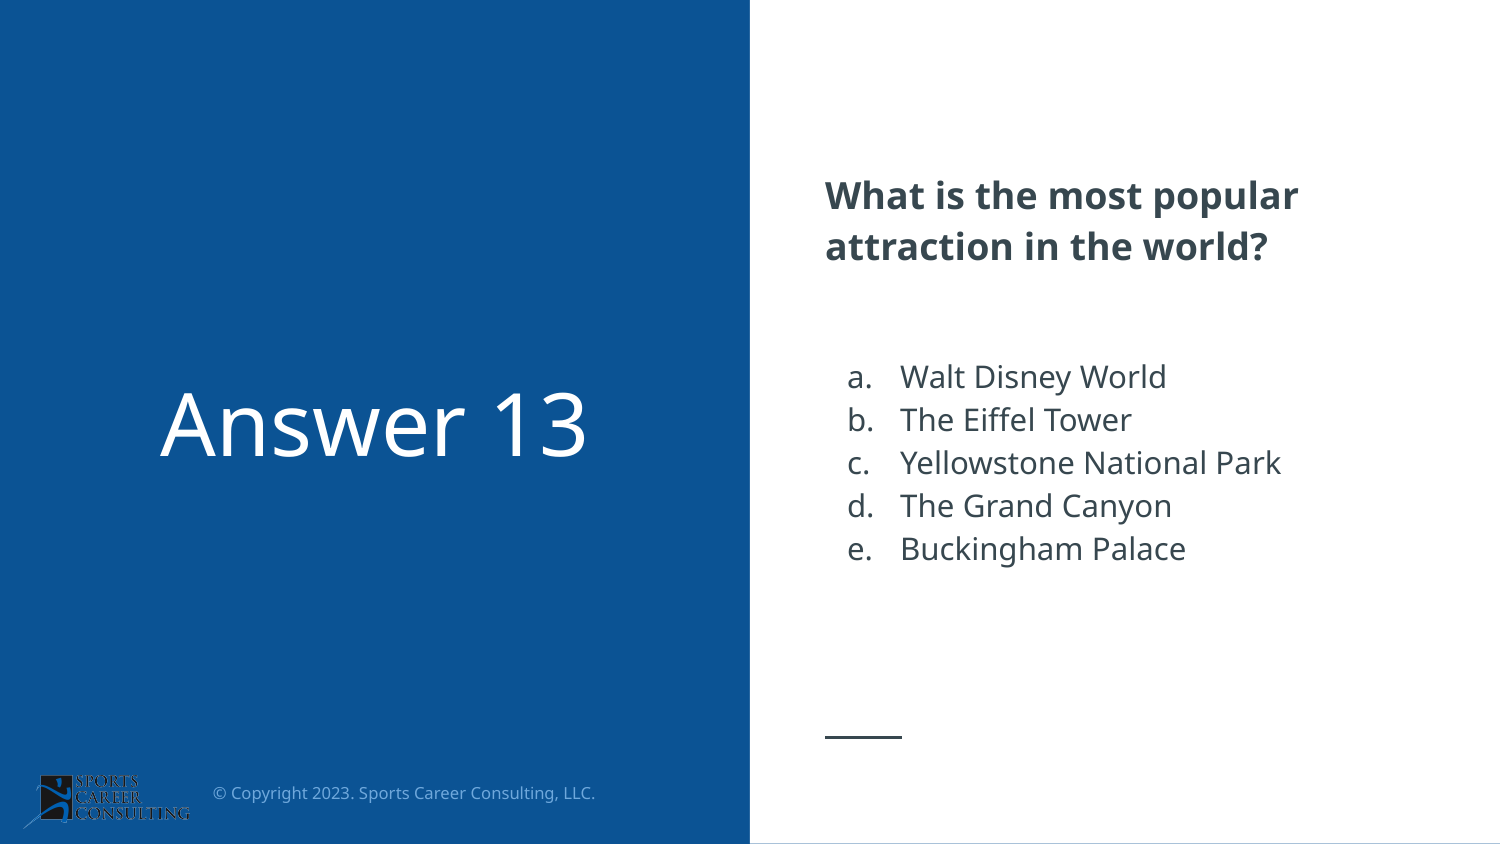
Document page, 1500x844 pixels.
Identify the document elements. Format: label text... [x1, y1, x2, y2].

list What is the most popular attraction in the world? Walt Disney World The Eiffel Tower Yellowstone National Park The Grand Canyon Buckingham Palace [810, 118, 1455, 725]
title Answer 13 [43, 298, 708, 546]
picture [22, 774, 190, 829]
text_box © Copyright 2023. Sports Career Consulting, LLC. [197, 767, 750, 838]
